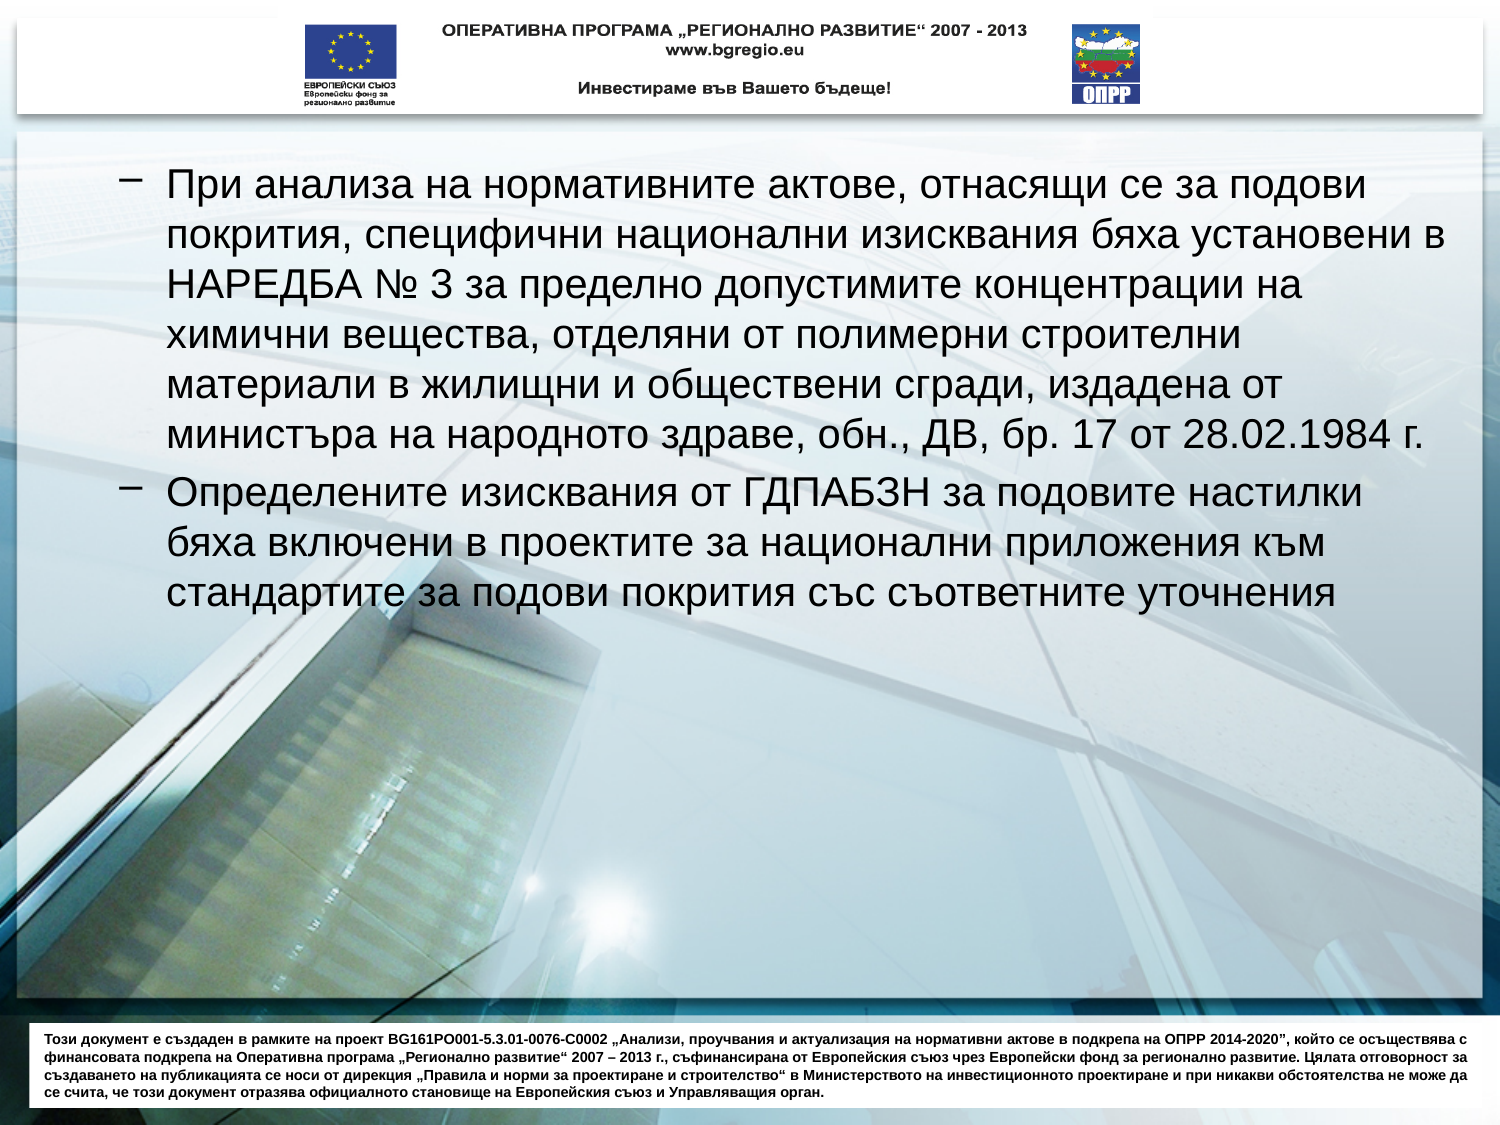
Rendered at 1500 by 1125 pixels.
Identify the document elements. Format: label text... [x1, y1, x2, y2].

picture [0, 0, 1500, 1125]
list При анализа на нормативните актове, отнасящи се за подови покрития, специфични национални изисквания бяха установени в НАРЕДБА № 3 за пределно допустимите концентрации на химични вещества, отделяни от полимерни строителни материали в жилищни и обществени сгради, издадена от министъра на народното здраве, обн., ДВ, бр. 17 от 28.02.1984 г. Определените изисквания от ГДПАБЗН за подовите настилки бяха включени в проектите за национални приложения към стандартите за подови покрития със съответните уточнения [29, 148, 1471, 988]
